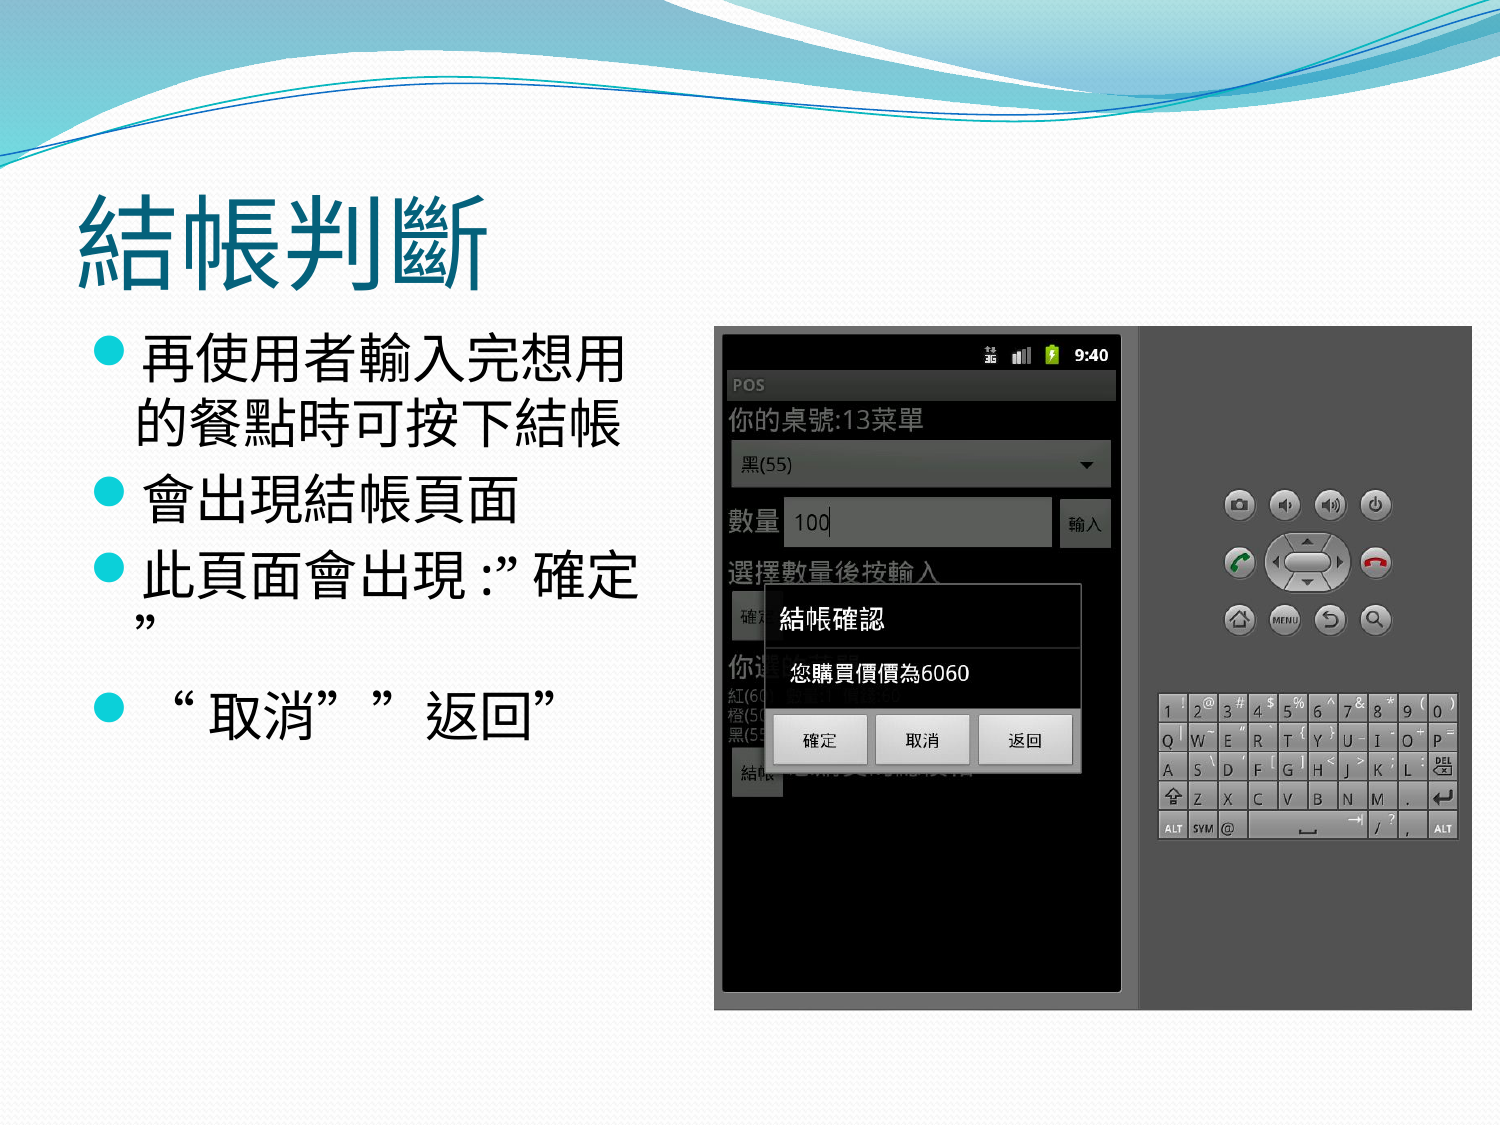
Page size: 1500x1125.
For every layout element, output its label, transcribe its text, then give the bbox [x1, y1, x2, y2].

picture [714, 325, 1472, 1011]
list 再使用者輸入完想用的餐點時可按下結帳 會出現結帳頁面 此頁面會出現:”確定” “取消””返回” [75, 317, 668, 1038]
title 結帳判斷 [75, 115, 1425, 303]
